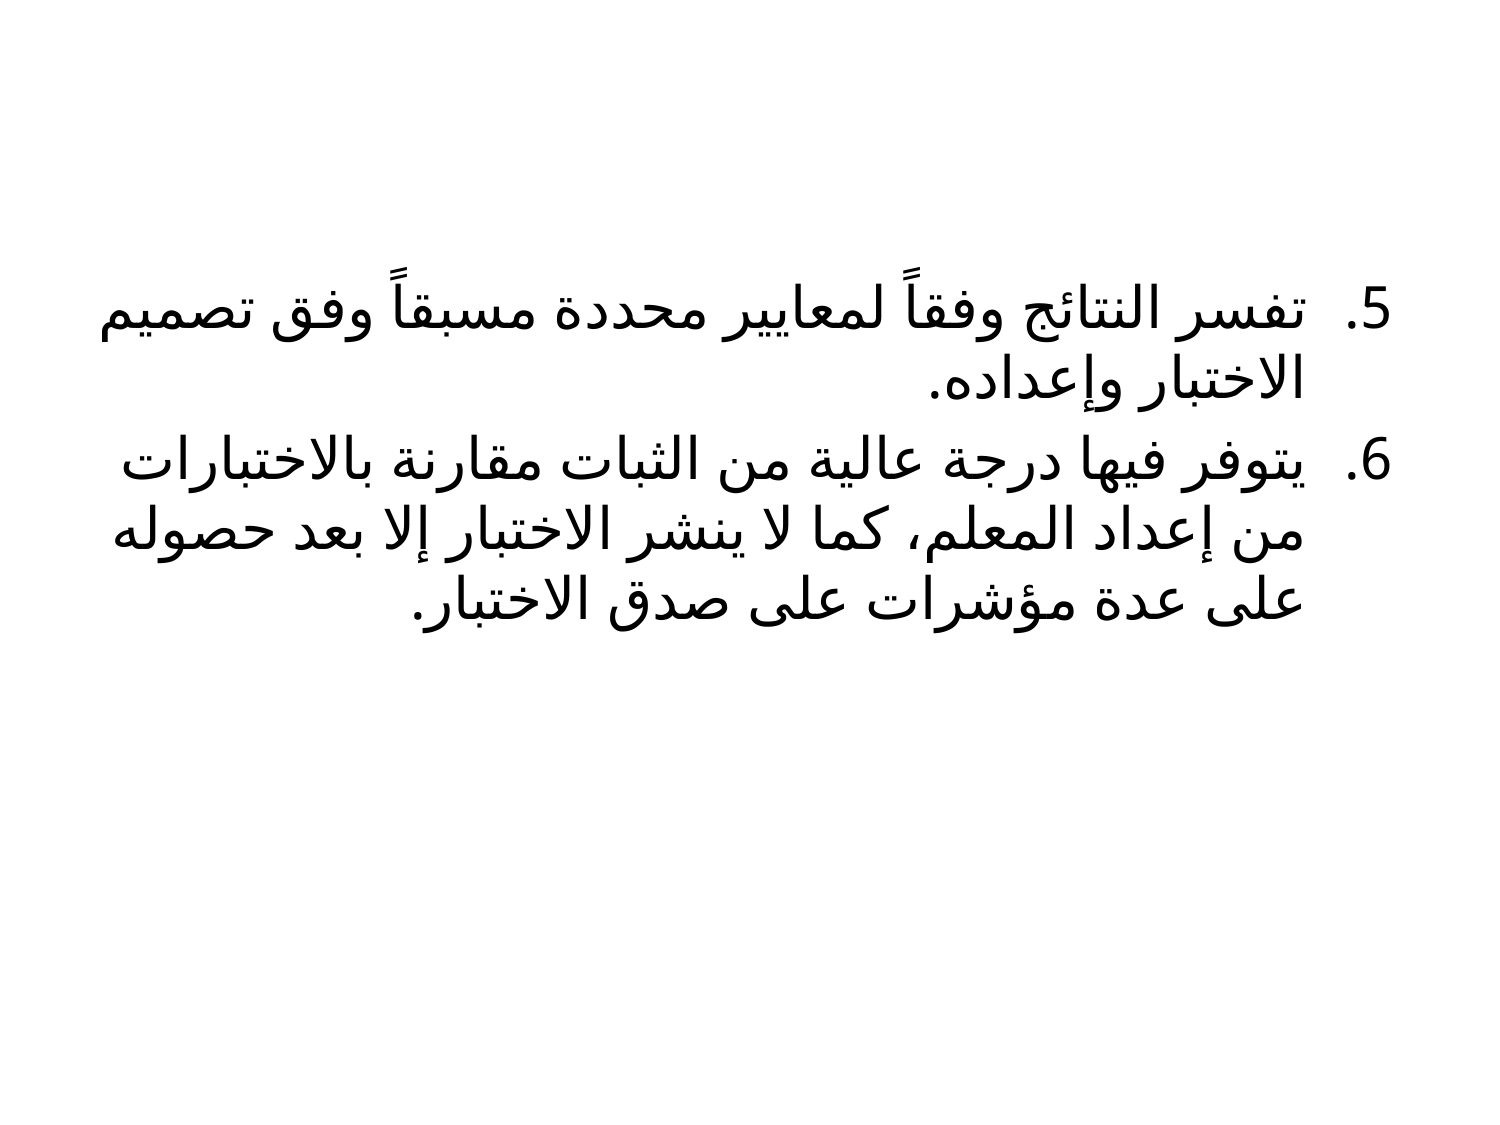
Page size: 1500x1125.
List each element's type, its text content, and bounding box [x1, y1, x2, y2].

list تفسر النتائج وفقاً لمعايير محددة مسبقاً وفق تصميم الاختبار وإعداده. يتوفر فيها درجة عالية من الثبات مقارنة بالاختبارات من إعداد المعلم، كما لا ينشر الاختبار إلا بعد حصوله على عدة مؤشرات على صدق الاختبار. [75, 262, 1425, 1005]
